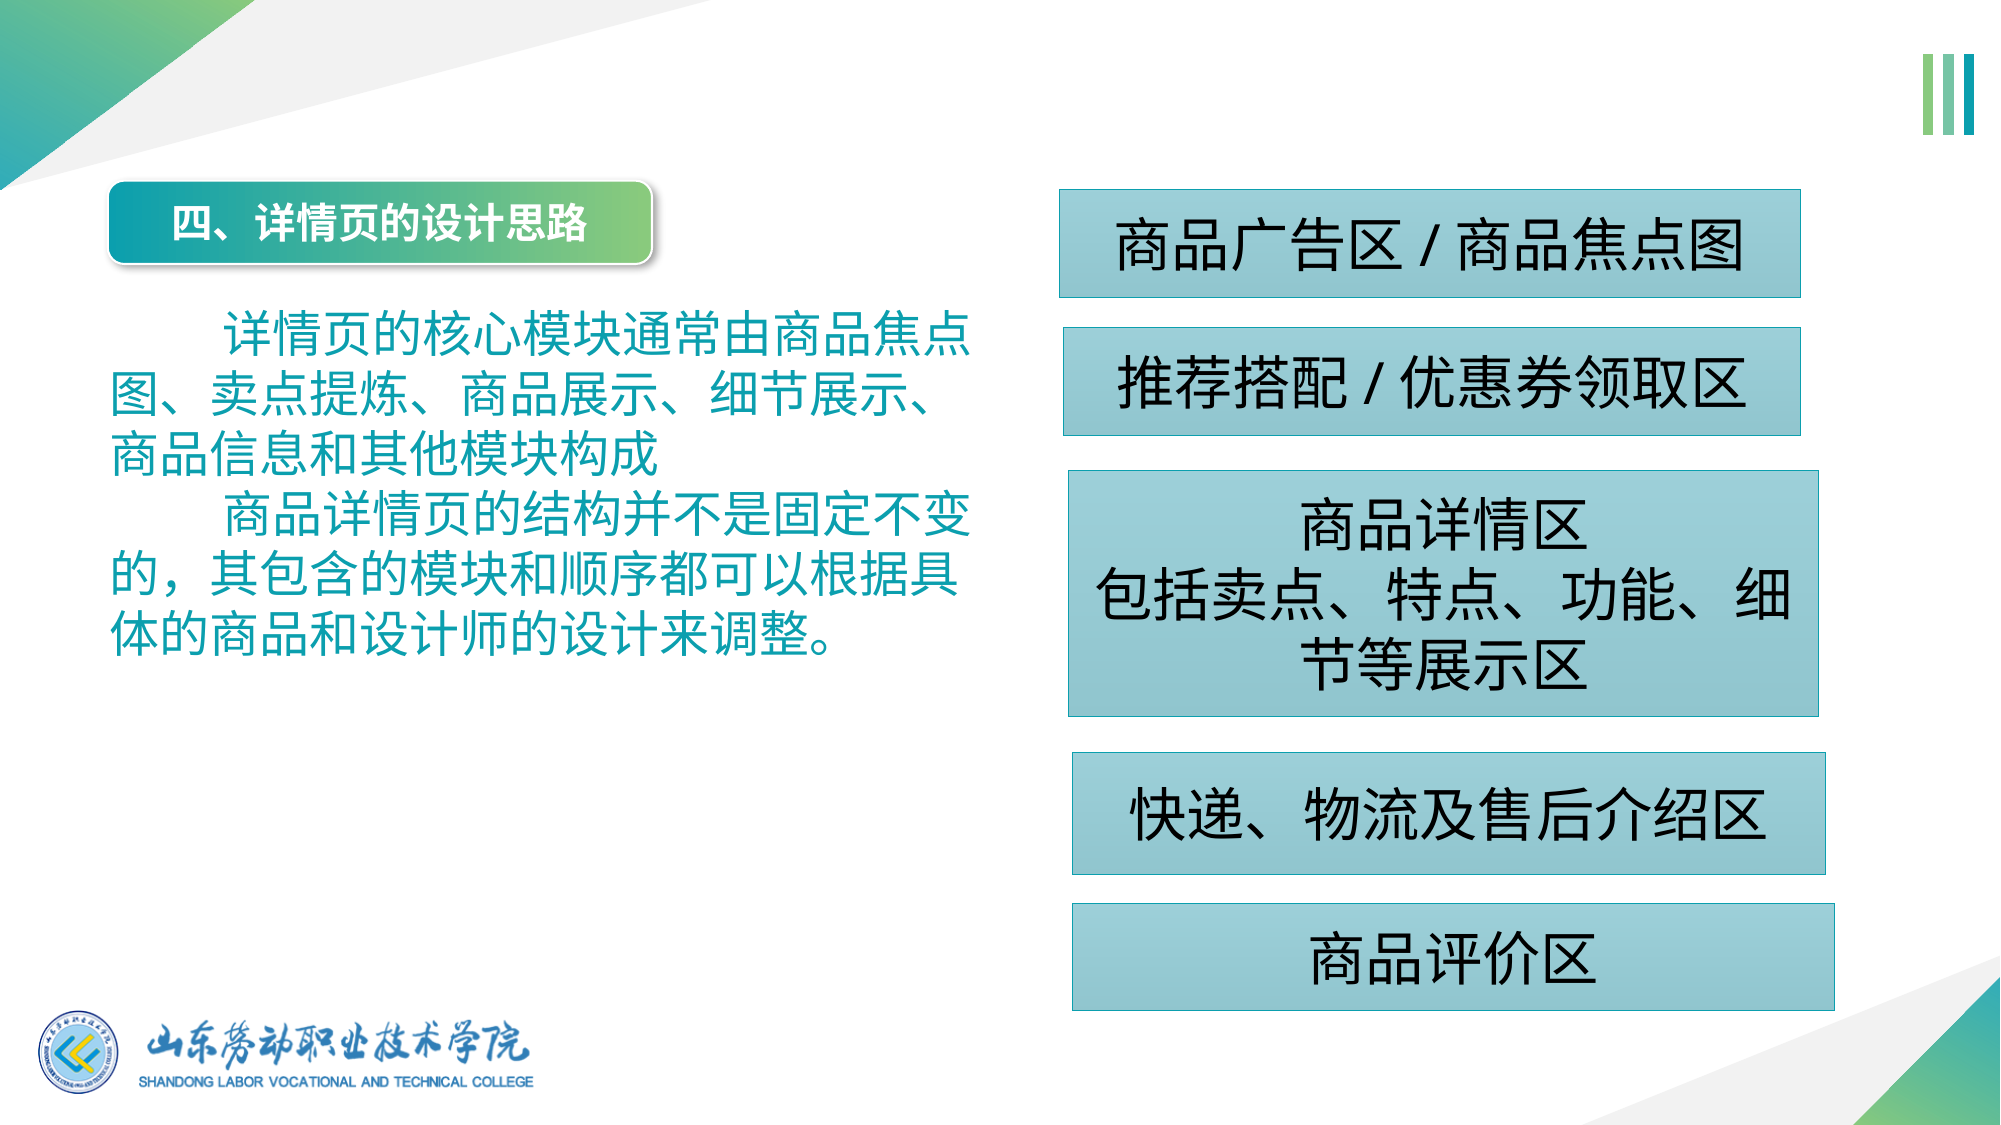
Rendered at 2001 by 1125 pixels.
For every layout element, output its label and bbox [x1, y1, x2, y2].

text_box [107, 180, 653, 264]
picture [38, 1010, 550, 1094]
text_box [0, 0, 2000, 1125]
text_box [1059, 189, 1835, 1011]
text_box [1928, 54, 1969, 136]
